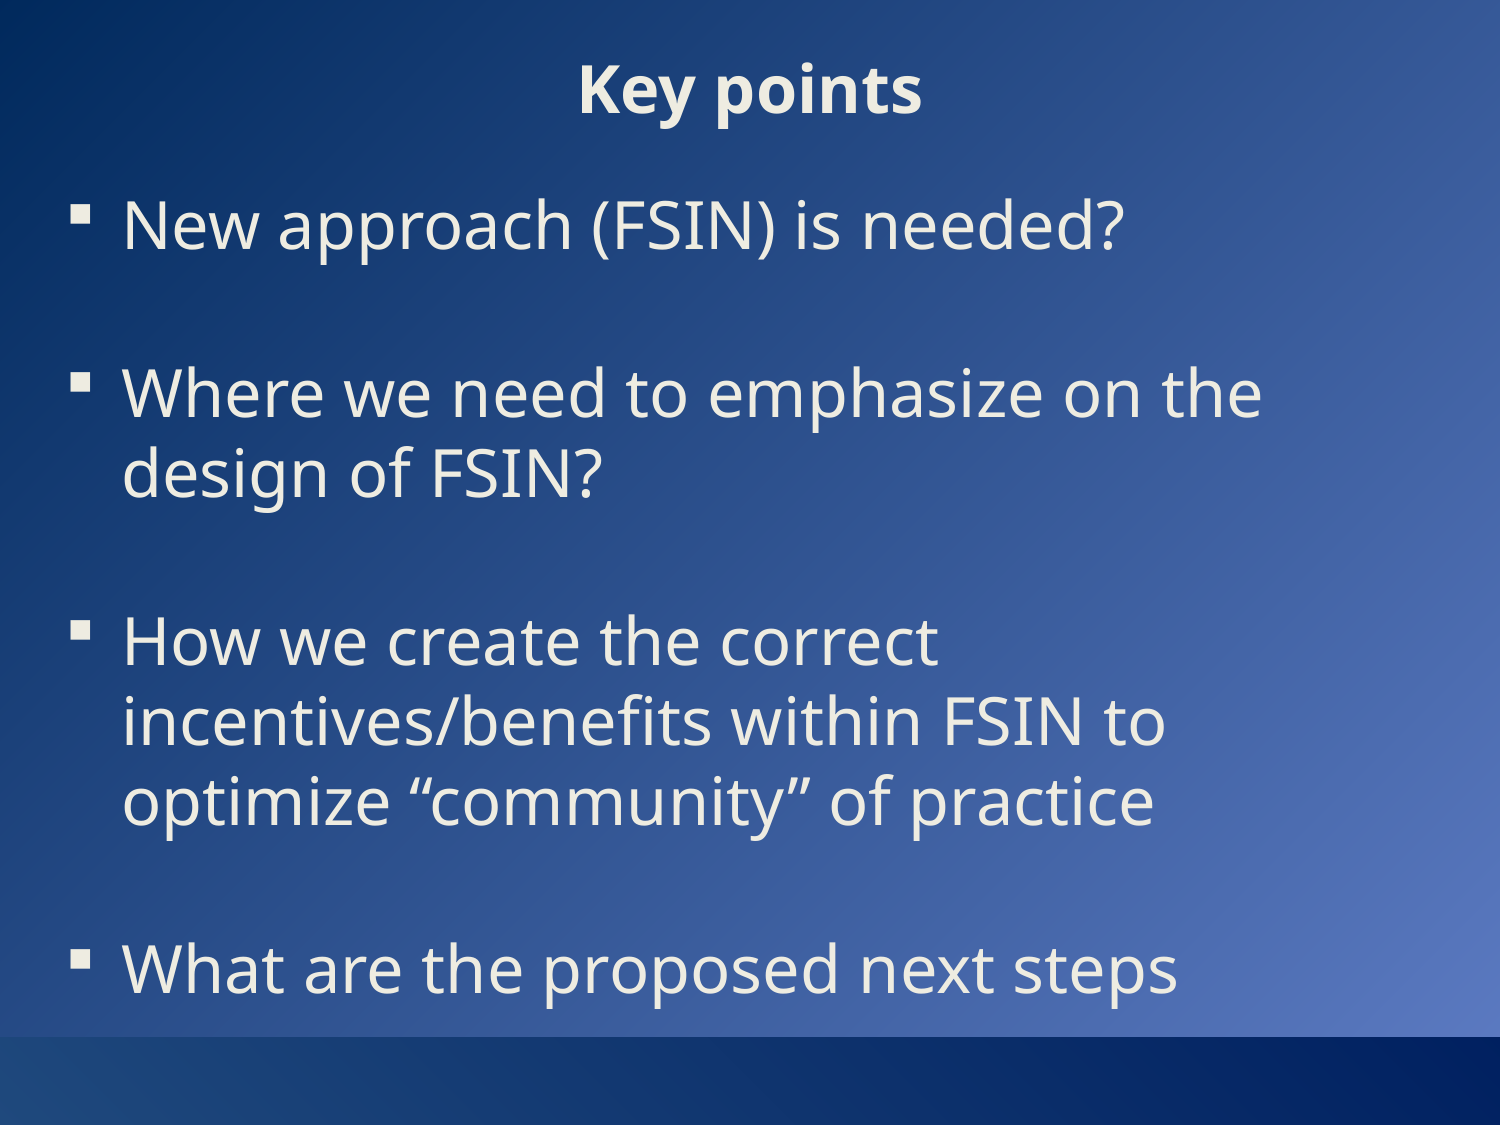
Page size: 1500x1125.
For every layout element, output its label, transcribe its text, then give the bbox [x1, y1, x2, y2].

list New approach (FSIN) is needed? Where we need to emphasize on the design of FSIN? How we create the correct incentives/benefits within FSIN to optimize “community” of practice What are the proposed next steps [49, 174, 1451, 1013]
title Key points [49, 24, 1451, 150]
